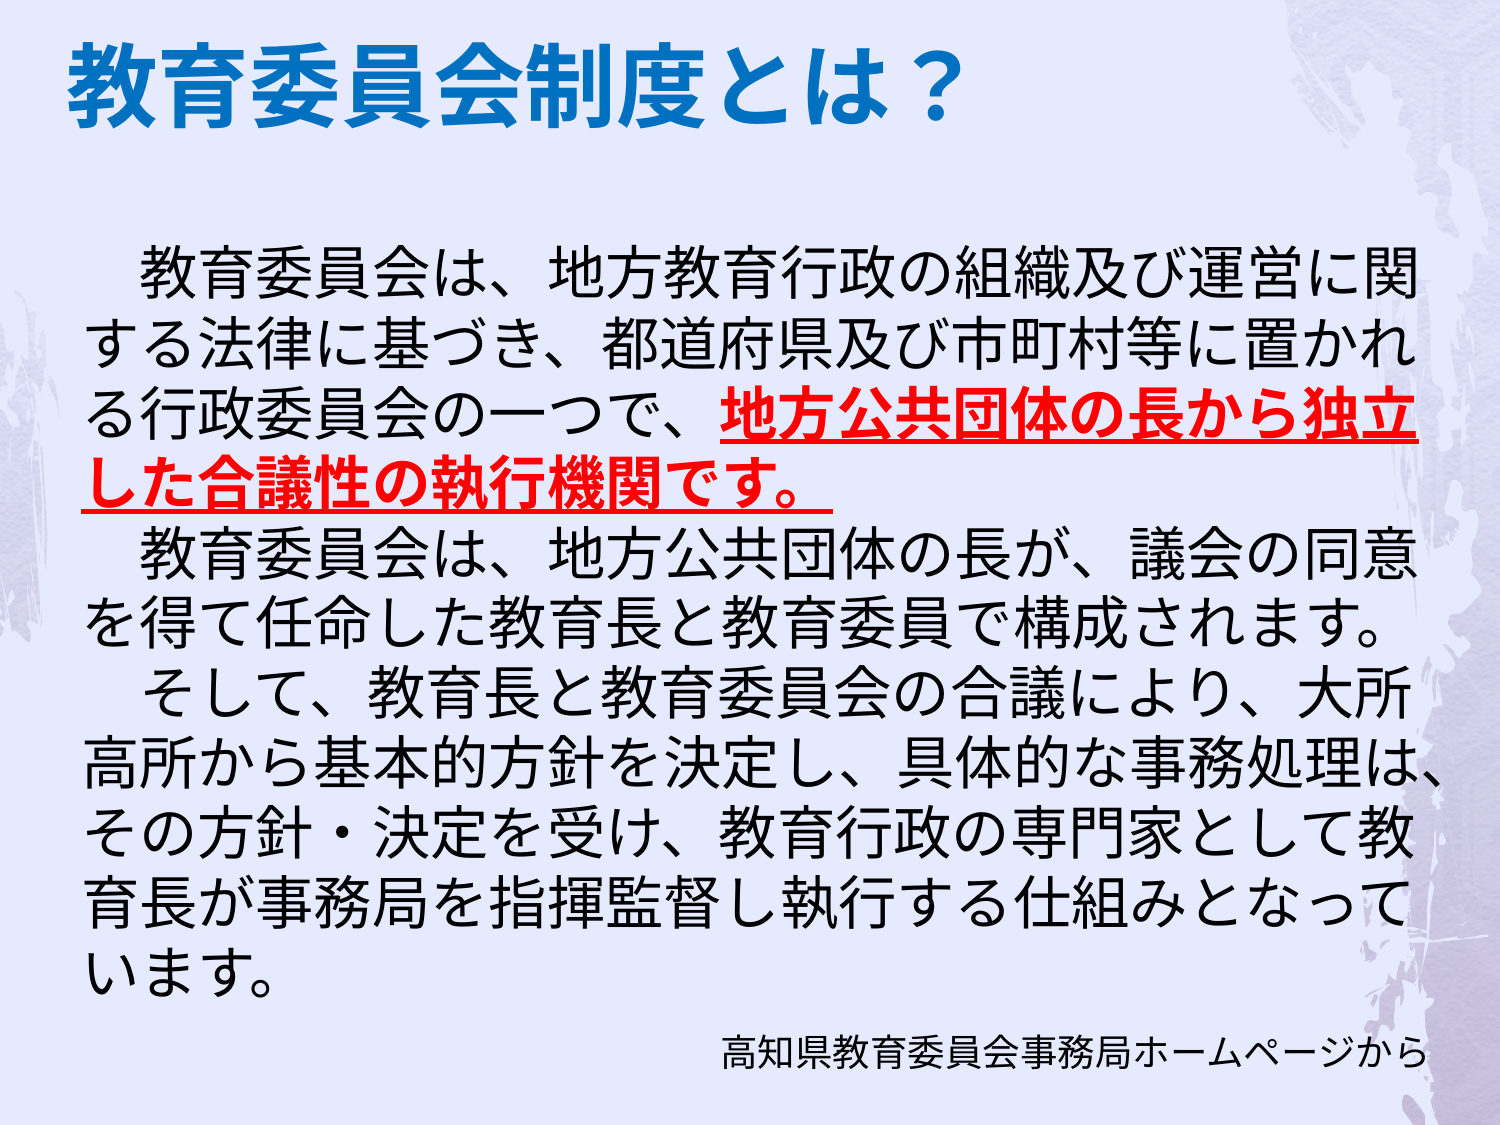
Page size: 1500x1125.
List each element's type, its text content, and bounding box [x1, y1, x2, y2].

text_box 教育委員会制度とは？ [66, 35, 1417, 140]
text_box 高知県教育委員会事務局ホームページから [618, 1021, 1446, 1082]
text_box 教育委員会は、地方教育行政の組織及び運営に関する法律に基づき、都道府県及び市町村等に置かれる行政委員会の一つで、地方公共団体の長から独立した合議性の執行機関です。 教育委員会は、地方公共団体の長が、議会の同意を得て任命した教育長と教育委員で構成されます。 そして、教育長と教育委員会の合議により、大所高所から基本的方針を決定し、具体的な事務処理は、その方針・決定を受け、教育行政の専門家として教育長が事務局を指揮監督し執行する仕組みとなっています。 [66, 229, 1449, 1014]
